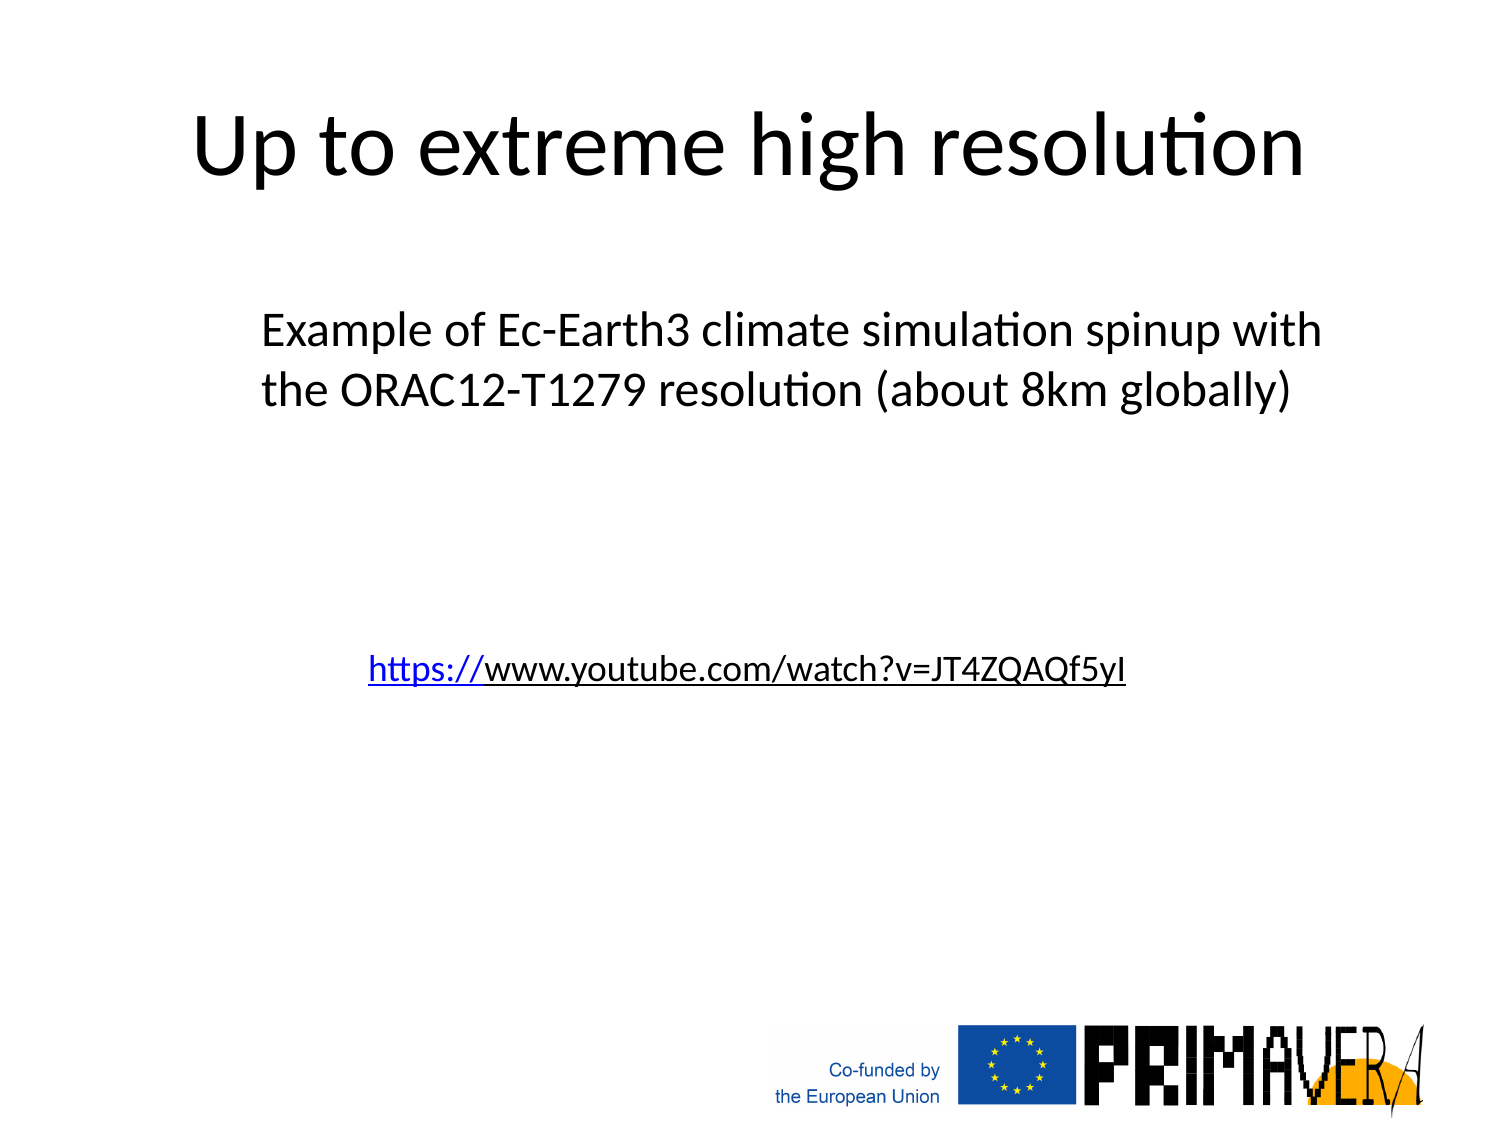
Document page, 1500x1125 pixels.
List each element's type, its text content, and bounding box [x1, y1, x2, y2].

picture [773, 1024, 1077, 1107]
title Up to extreme high resolution [75, 45, 1425, 233]
text_box https://www.youtube.com/watch?v=JT4ZQAQf5yI [3, 636, 1500, 697]
text_box Example of Ec-Earth3 climate simulation spinup with the ORAC12-T1279 resolution (about 8km globally) [246, 288, 1342, 424]
